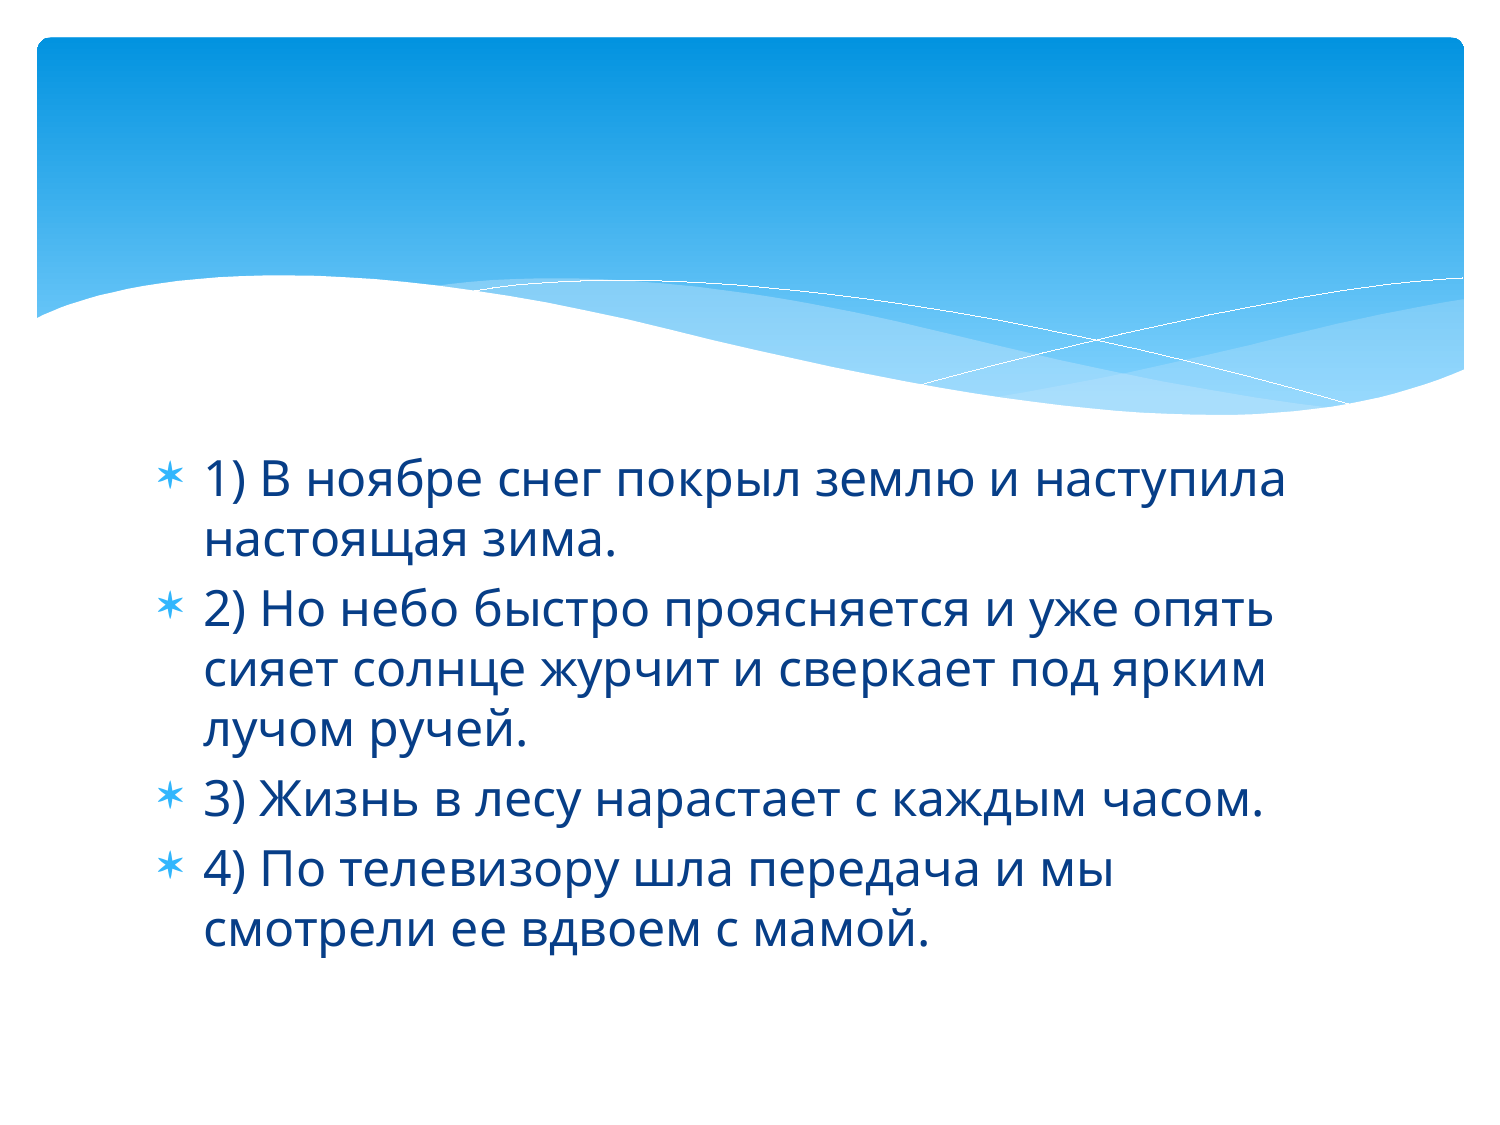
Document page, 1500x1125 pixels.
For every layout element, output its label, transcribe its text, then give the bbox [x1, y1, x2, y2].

list 1) В ноябре снег покрыл землю и наступила настоящая зима. 2) Но небо быстро проясняется и уже опять сияет солнце журчит и сверкает под ярким лучом ручей. 3) Жизнь в лесу нарастает с каждым часом. 4) По телевизору шла передача и мы смотрели ее вдвоем с мамой. [143, 438, 1359, 1005]
